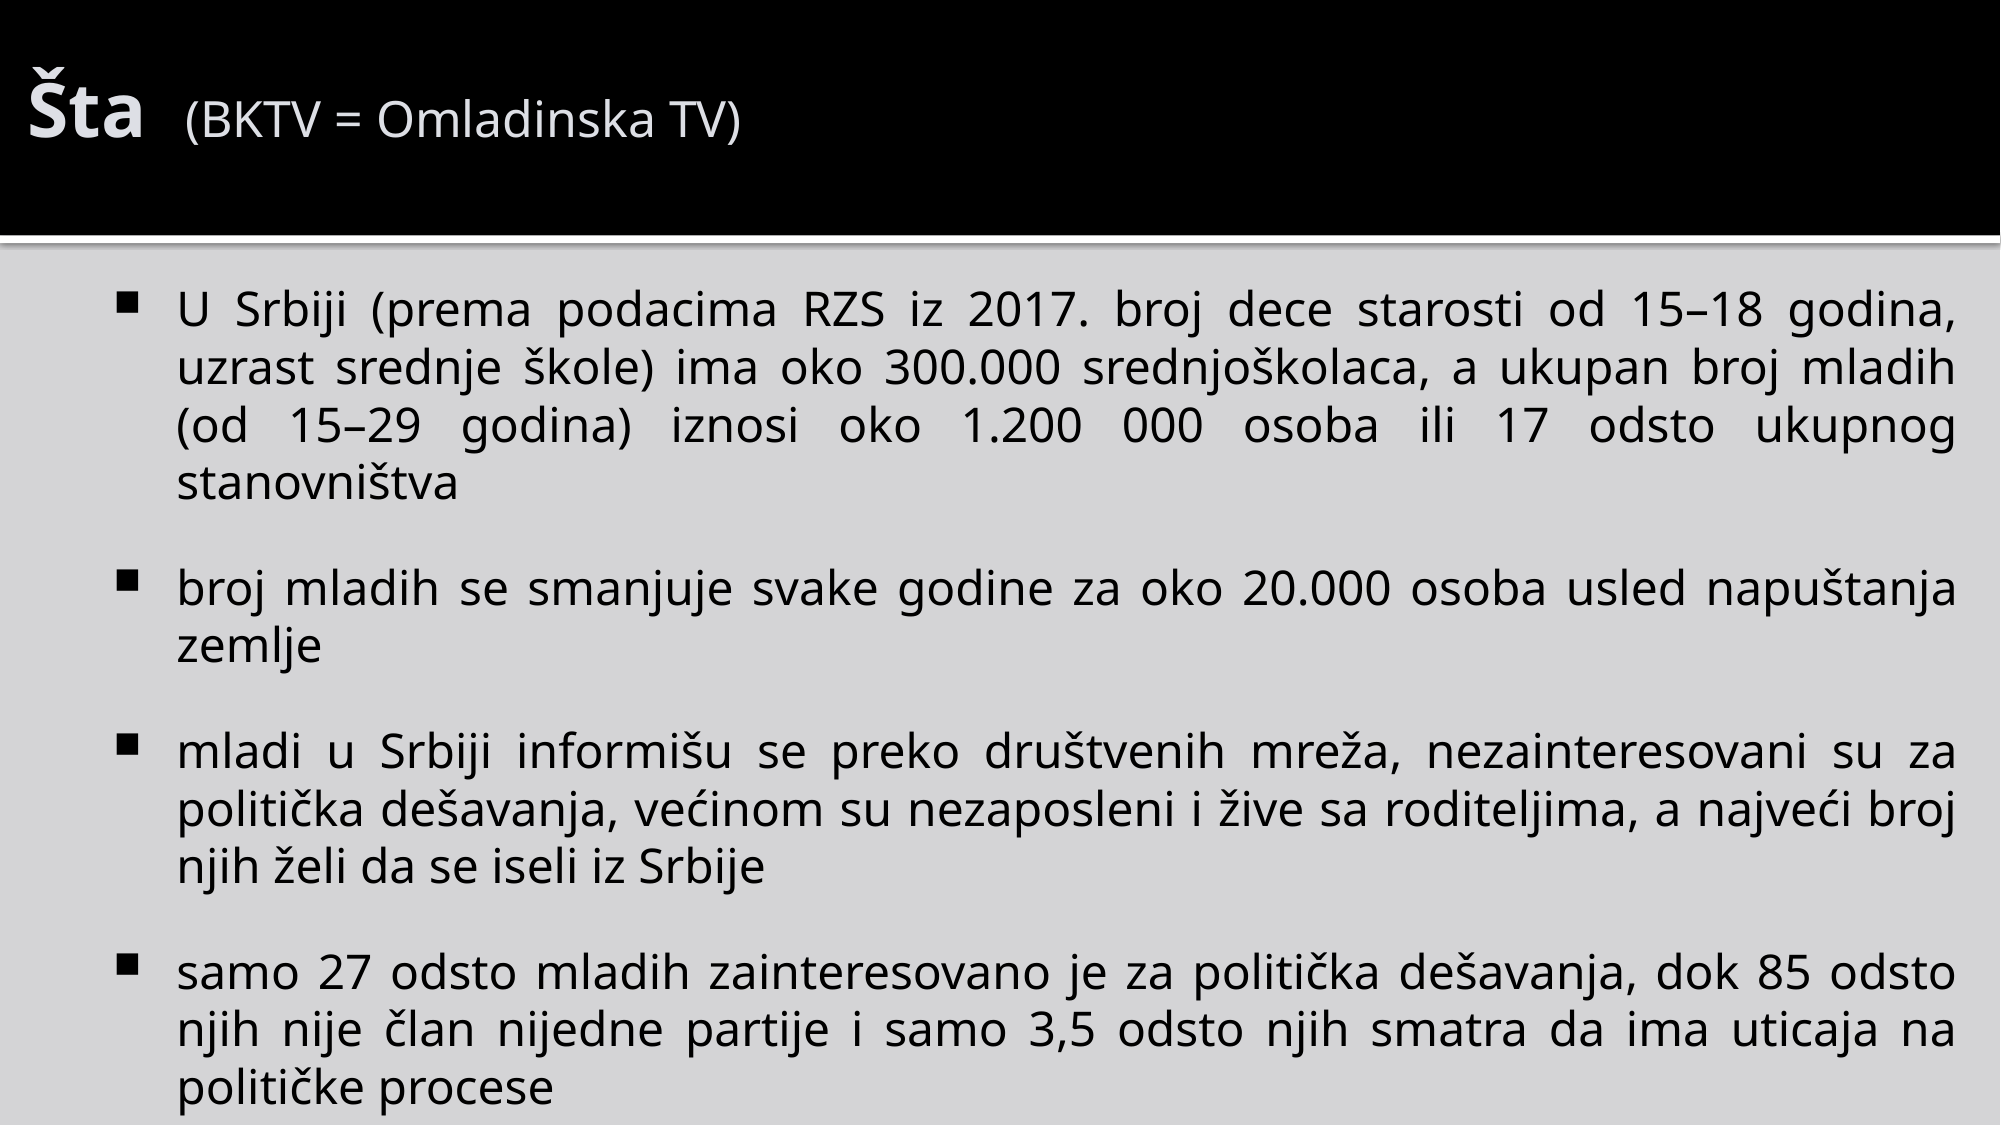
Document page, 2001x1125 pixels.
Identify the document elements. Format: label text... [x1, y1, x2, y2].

list U Srbiji (prema podacima RZS iz 2017. broj dece starosti od 15–18 godina, uzrast srednje škole) ima oko 300.000 srednjoškolaca, a ukupan broj mladih (od 15–29 godina) iznosi oko 1.200 000 osoba ili 17 odsto ukupnog stanovništva broj mladih se smanjuje svake godine za oko 20.000 osoba usled napuštanja zemlje mladi u Srbiji informišu se preko društvenih mreža, nezainteresovani su za politička dešavanja, većinom su nezaposleni i žive sa roditeljima, a najveći broj njih želi da se iseli iz Srbije samo 27 odsto mladih zainteresovano je za politička dešavanja, dok 85 odsto njih nije član nijedne partije i samo 3,5 odsto njih smatra da ima uticaja na političke procese [12, 237, 1975, 1125]
text_box Šta (BKTV = Omladinska TV) [12, 62, 1663, 200]
